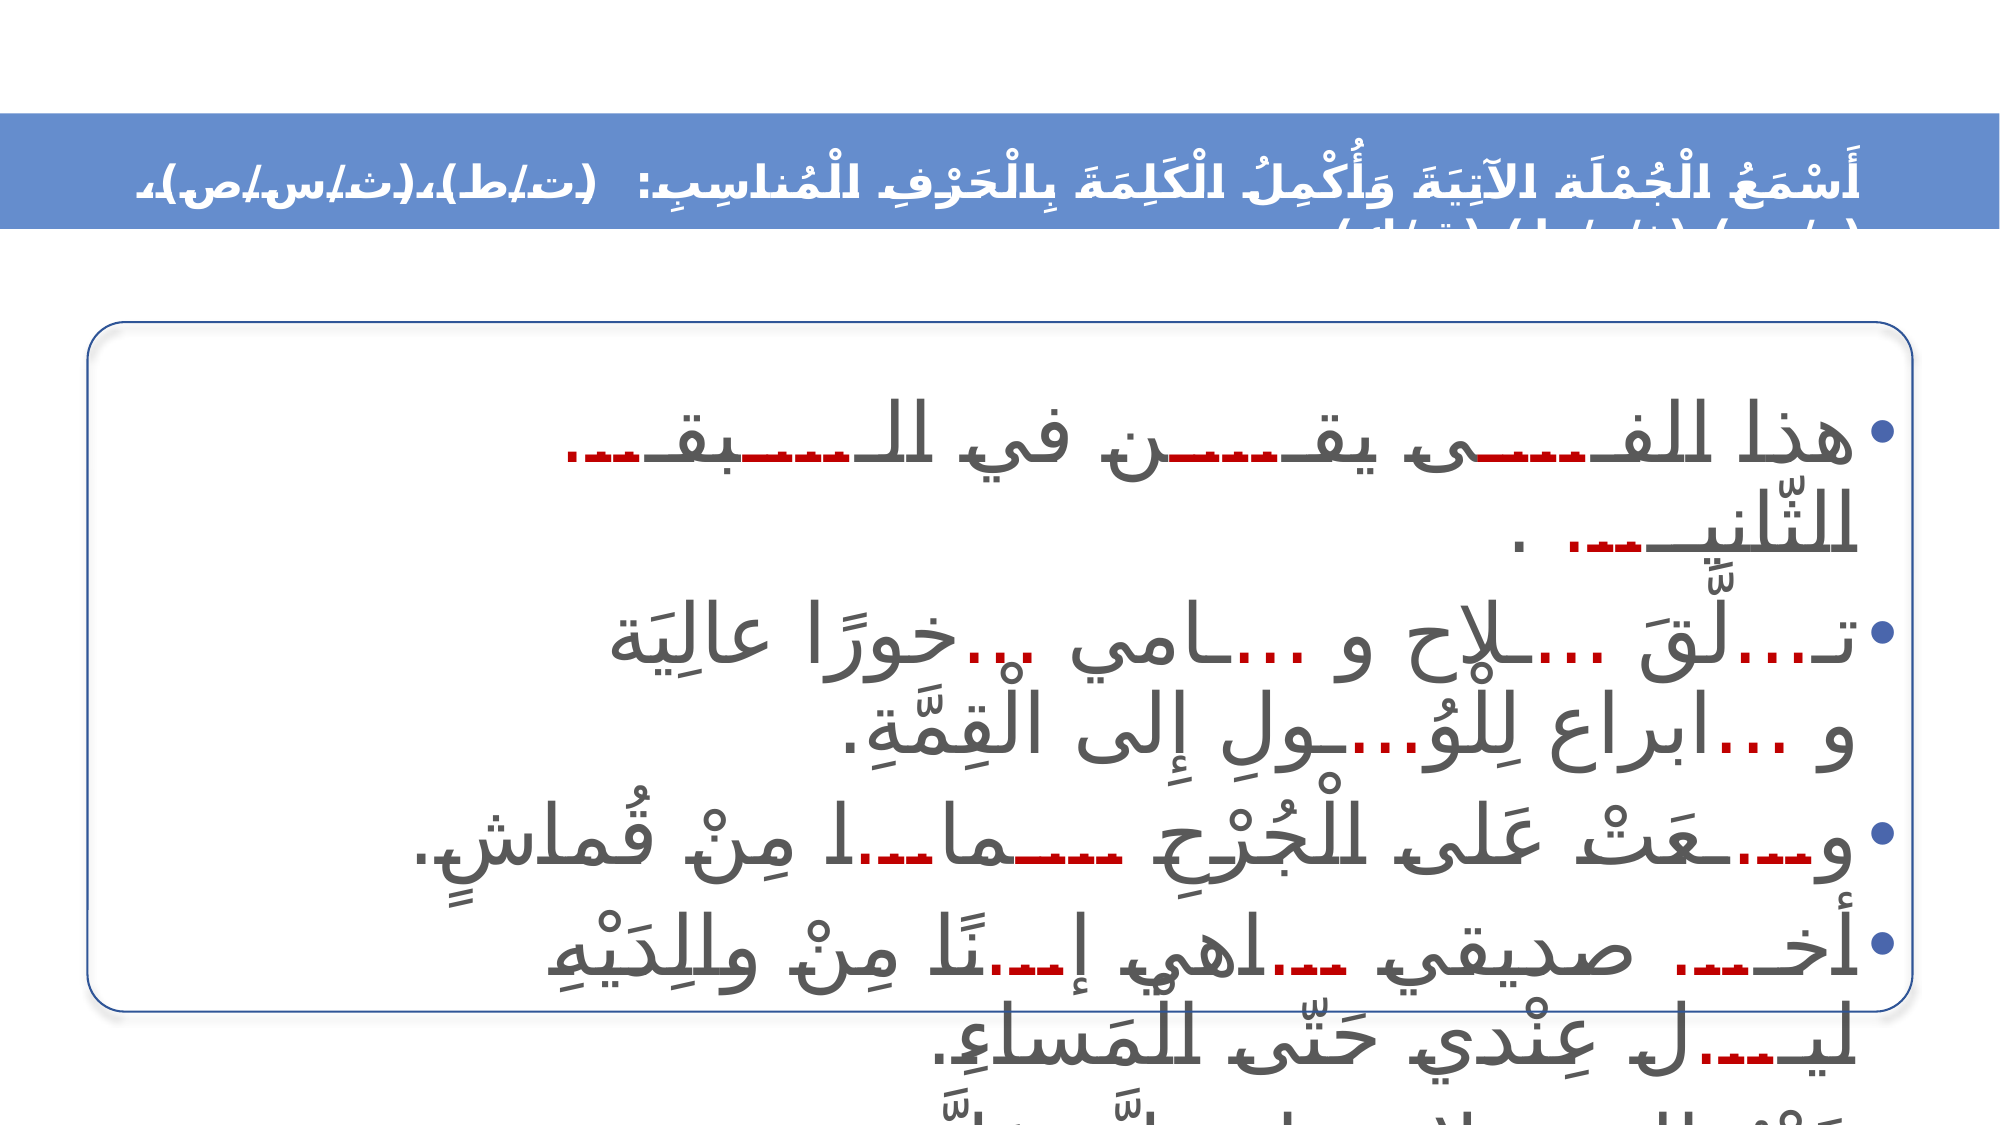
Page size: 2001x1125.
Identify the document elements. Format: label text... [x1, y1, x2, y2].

text_box [0, 112, 2000, 230]
text_box أَسْمَعُ الْجُمْلَة الآتِيَةَ وَأُكْمِلُ الْكَلِمَةَ بِالْحَرْفِ الْمُناسِبِ: (ت/ط)،(ث/س/ص)،(د/ض)،(ذ/ز/ظ)،(ق/ك). [121, 145, 1879, 270]
text_box [86, 321, 1914, 1013]
